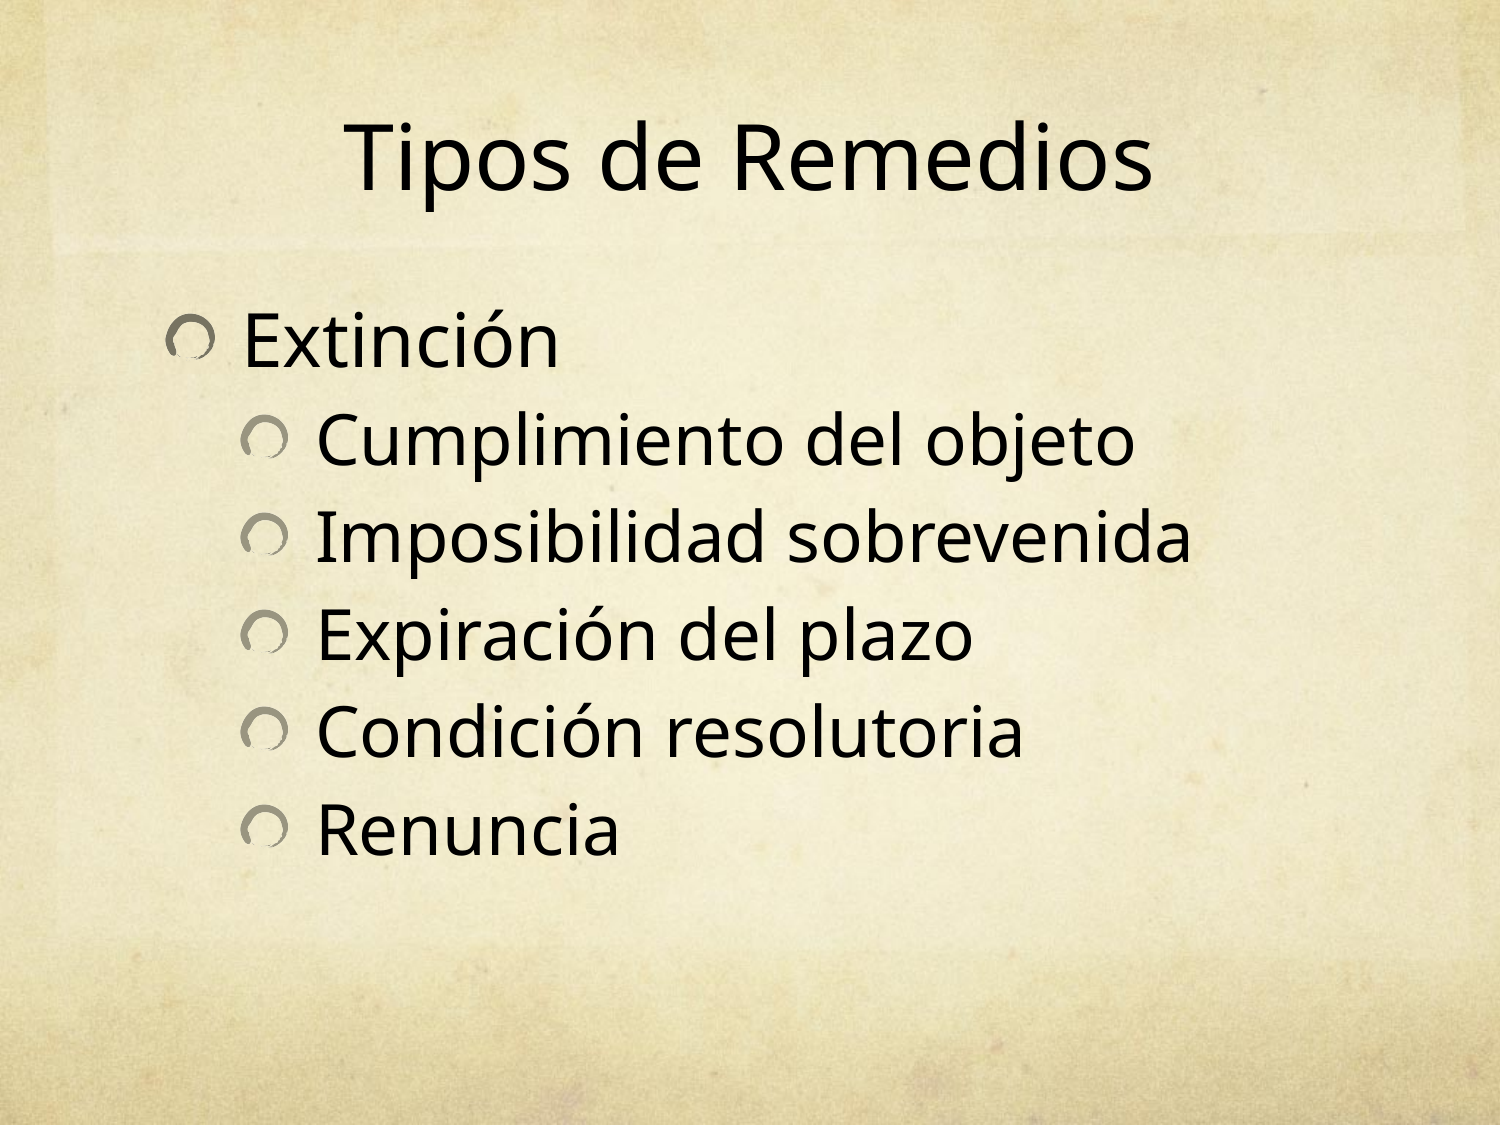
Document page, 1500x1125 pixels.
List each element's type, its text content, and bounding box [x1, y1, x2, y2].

title Tipos de Remedios [150, 82, 1350, 225]
picture [0, 0, 1500, 1125]
list Extinción Cumplimiento del objeto Imposibilidad sobrevenida Expiración del plazo Condición resolutoria Renuncia [150, 284, 1350, 950]
